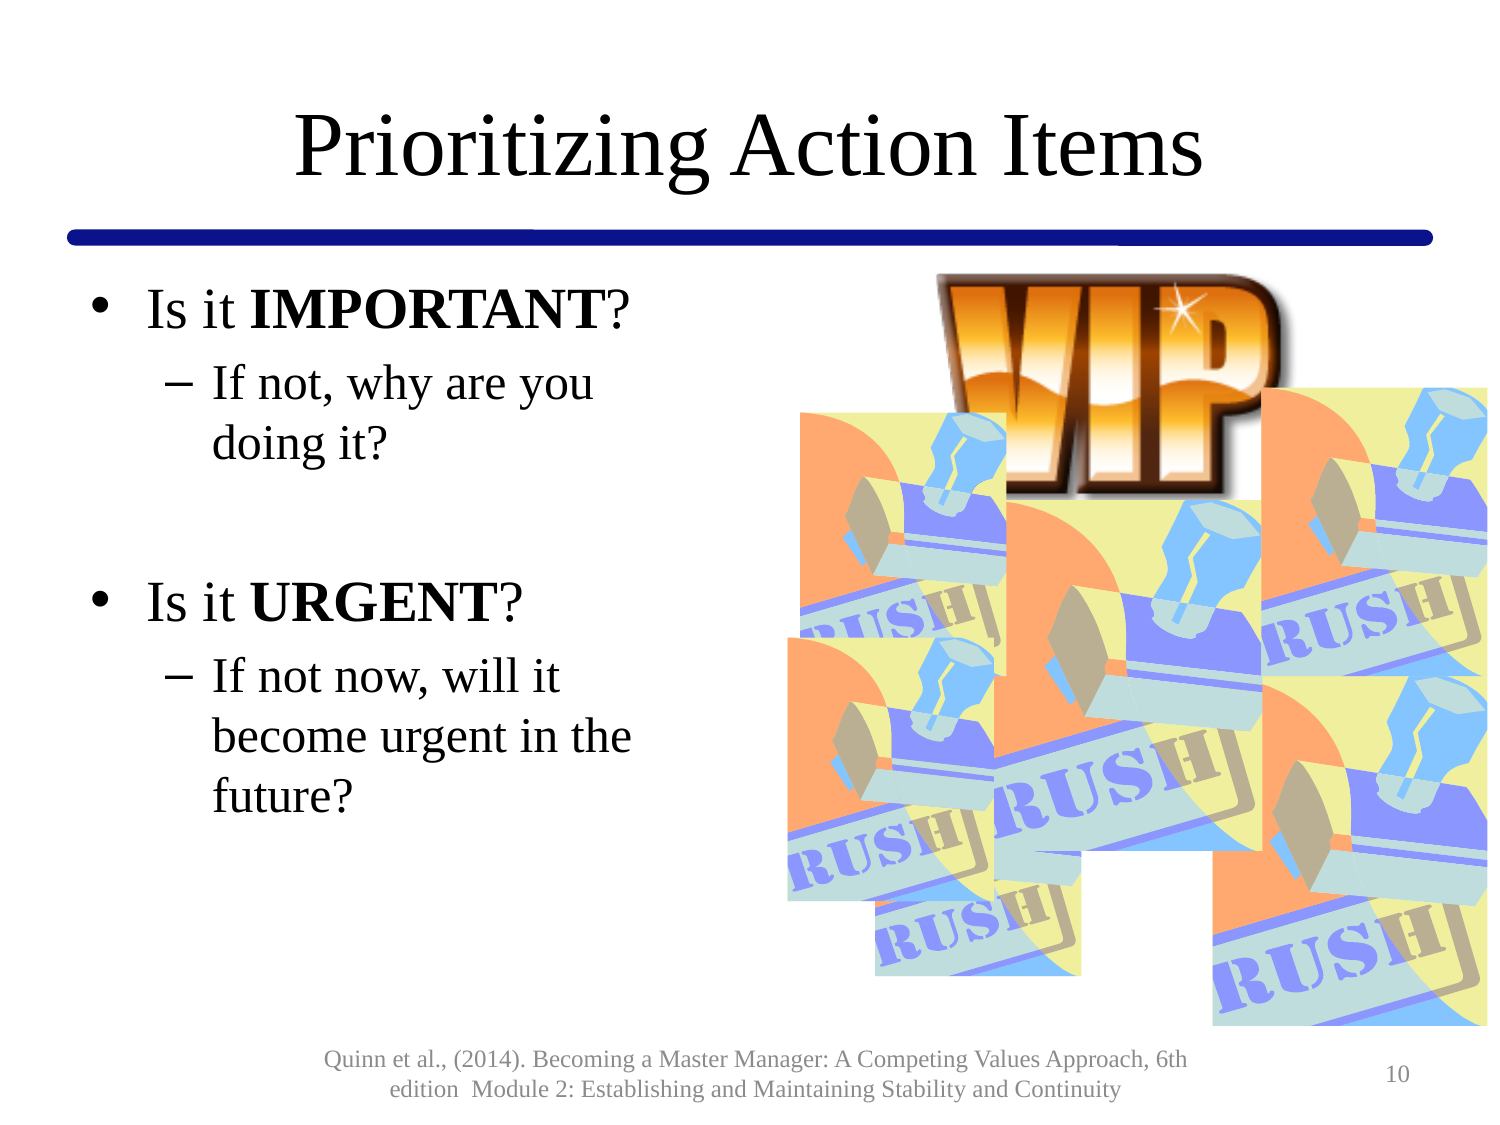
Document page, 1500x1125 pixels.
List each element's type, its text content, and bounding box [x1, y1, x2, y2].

list Is it IMPORTANT? If not, why are you doing it? Is it URGENT? If not now, will it become urgent in the future? [75, 262, 713, 1005]
title Prioritizing Action Items [75, 45, 1425, 233]
footer Quinn et al., (2014). Becoming a Master Manager: A Competing Values Approach, 6th edition Module 2: Establishing and Maintaining Stability and Continuity [287, 1042, 1074, 1103]
slide_number 10 [1074, 1042, 1425, 1103]
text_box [787, 187, 1488, 1027]
